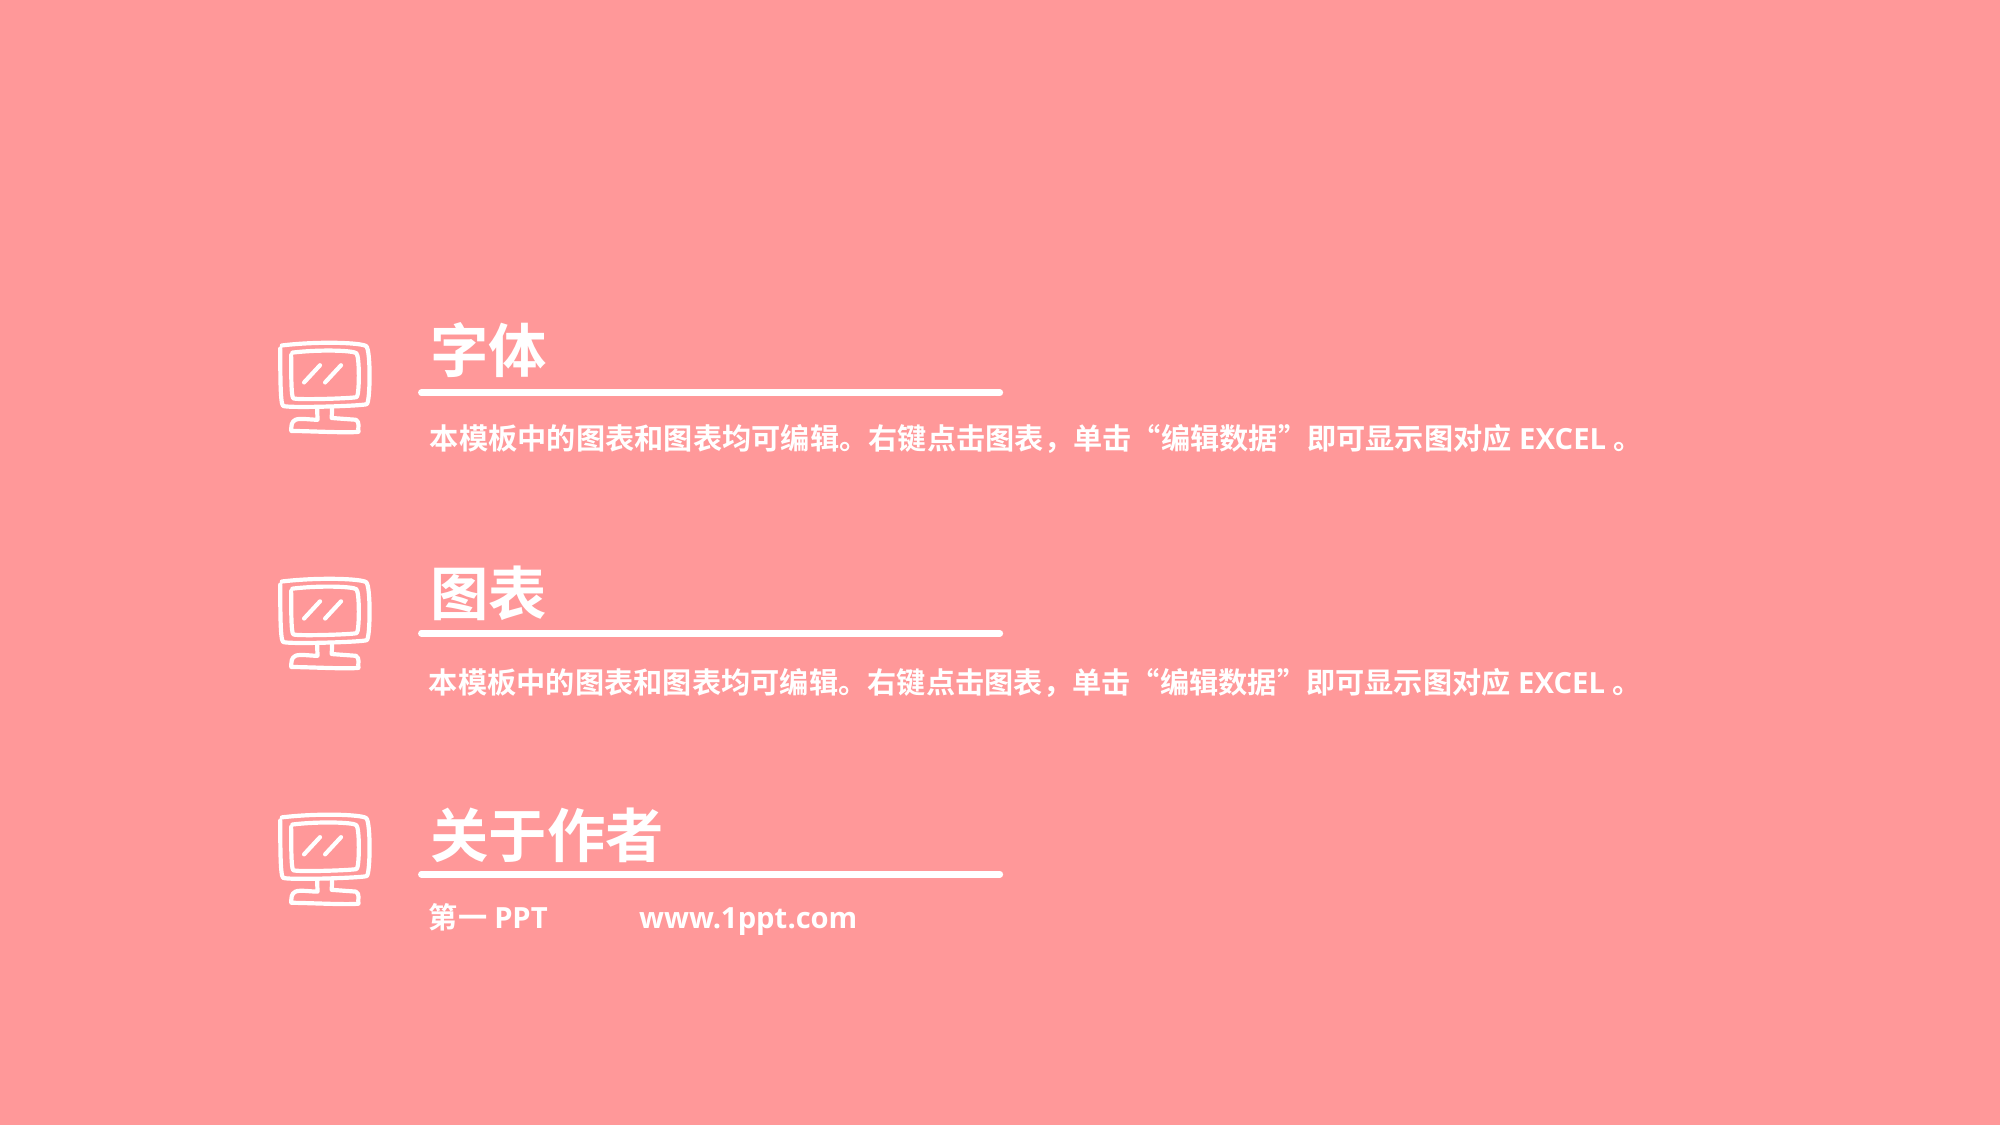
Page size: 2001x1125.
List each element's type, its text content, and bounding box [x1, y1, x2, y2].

text_box 图表 [415, 549, 562, 635]
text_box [280, 578, 370, 669]
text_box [280, 342, 370, 433]
text_box 字体 [415, 306, 562, 392]
text_box 本模板中的图表和图表均可编辑。右键点击图表，单击“编辑数据”即可显示图对应EXCEL。 [750, 412, 1658, 463]
text_box [718, 412, 750, 464]
text_box 本模板中的图表和图表均可编辑。右键点击图表，单击“编辑数据”即可显示图对应EXCEL。 [415, 412, 718, 463]
text_box 第一PPT [414, 891, 563, 942]
text_box 本模板中的图表和图表均可编辑。右键点击图表，单击“编辑数据”即可显示图对应EXCEL。 [414, 657, 1657, 707]
text_box 关于作者 [415, 792, 679, 877]
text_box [280, 814, 370, 905]
text_box www.1ppt.com [624, 891, 873, 942]
